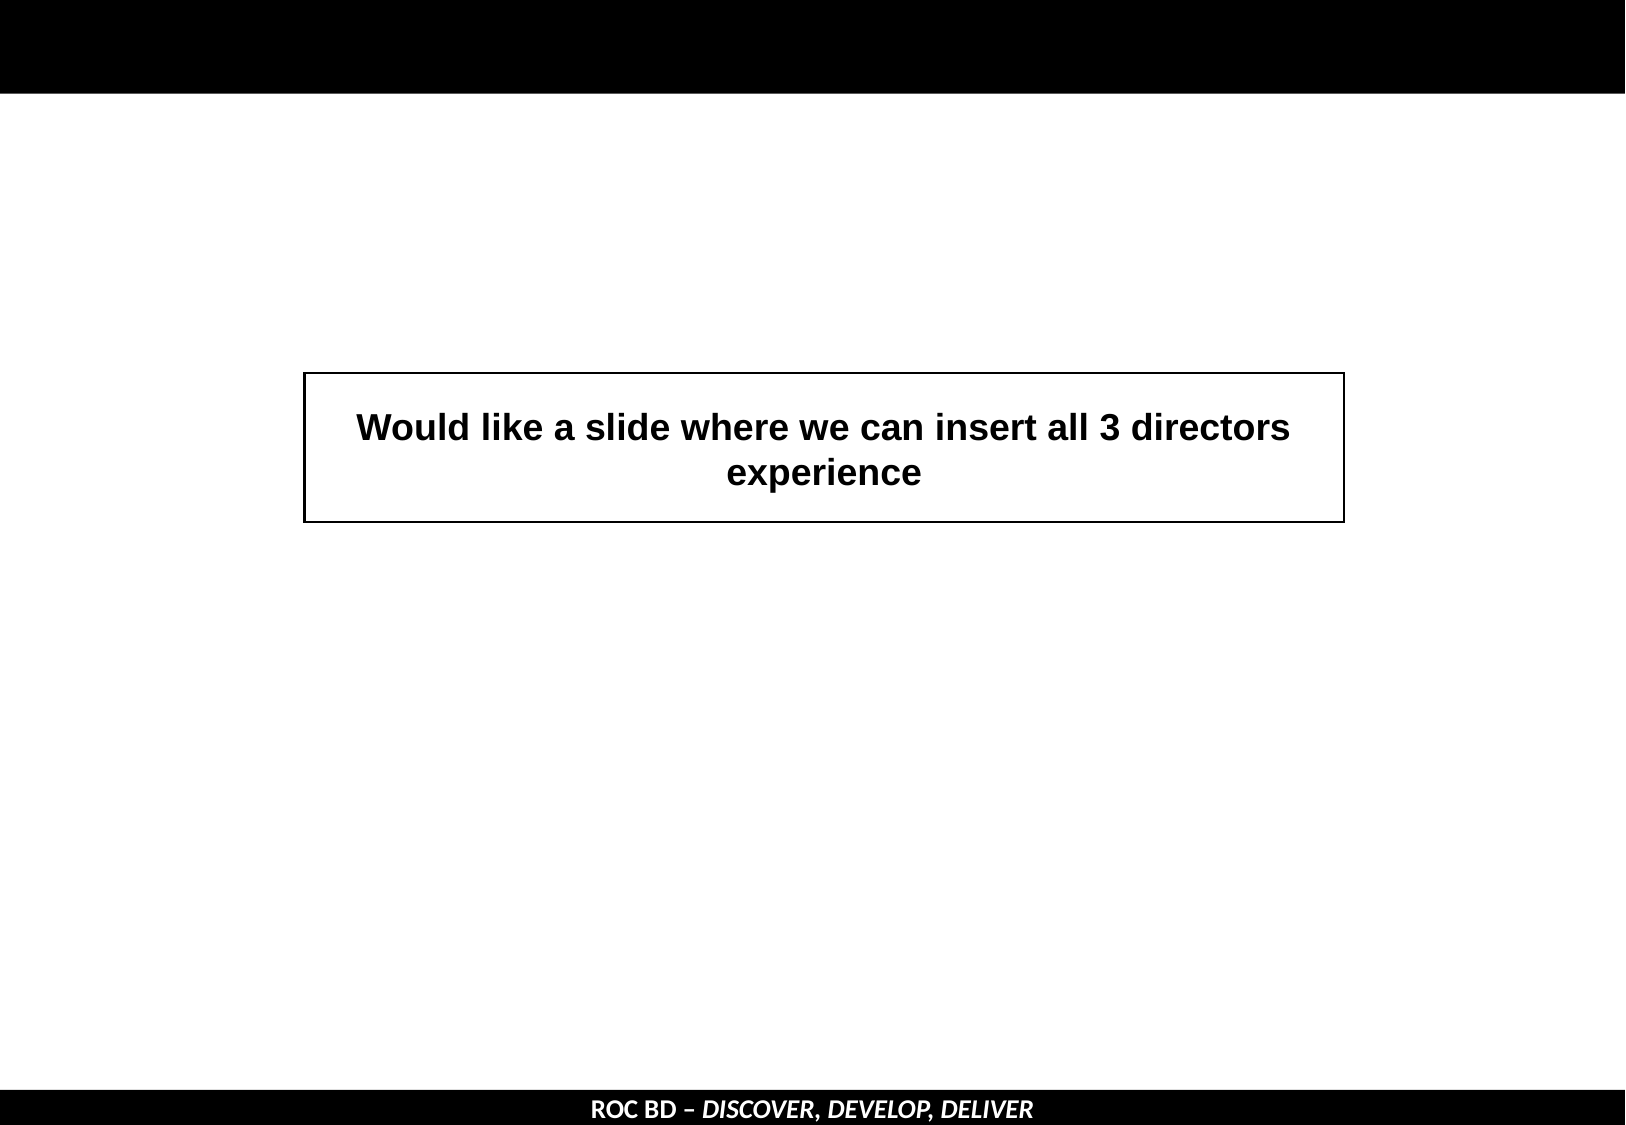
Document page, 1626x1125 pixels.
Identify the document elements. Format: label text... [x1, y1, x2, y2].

text_box Would like a slide where we can insert all 3 directors experience [304, 373, 1344, 523]
